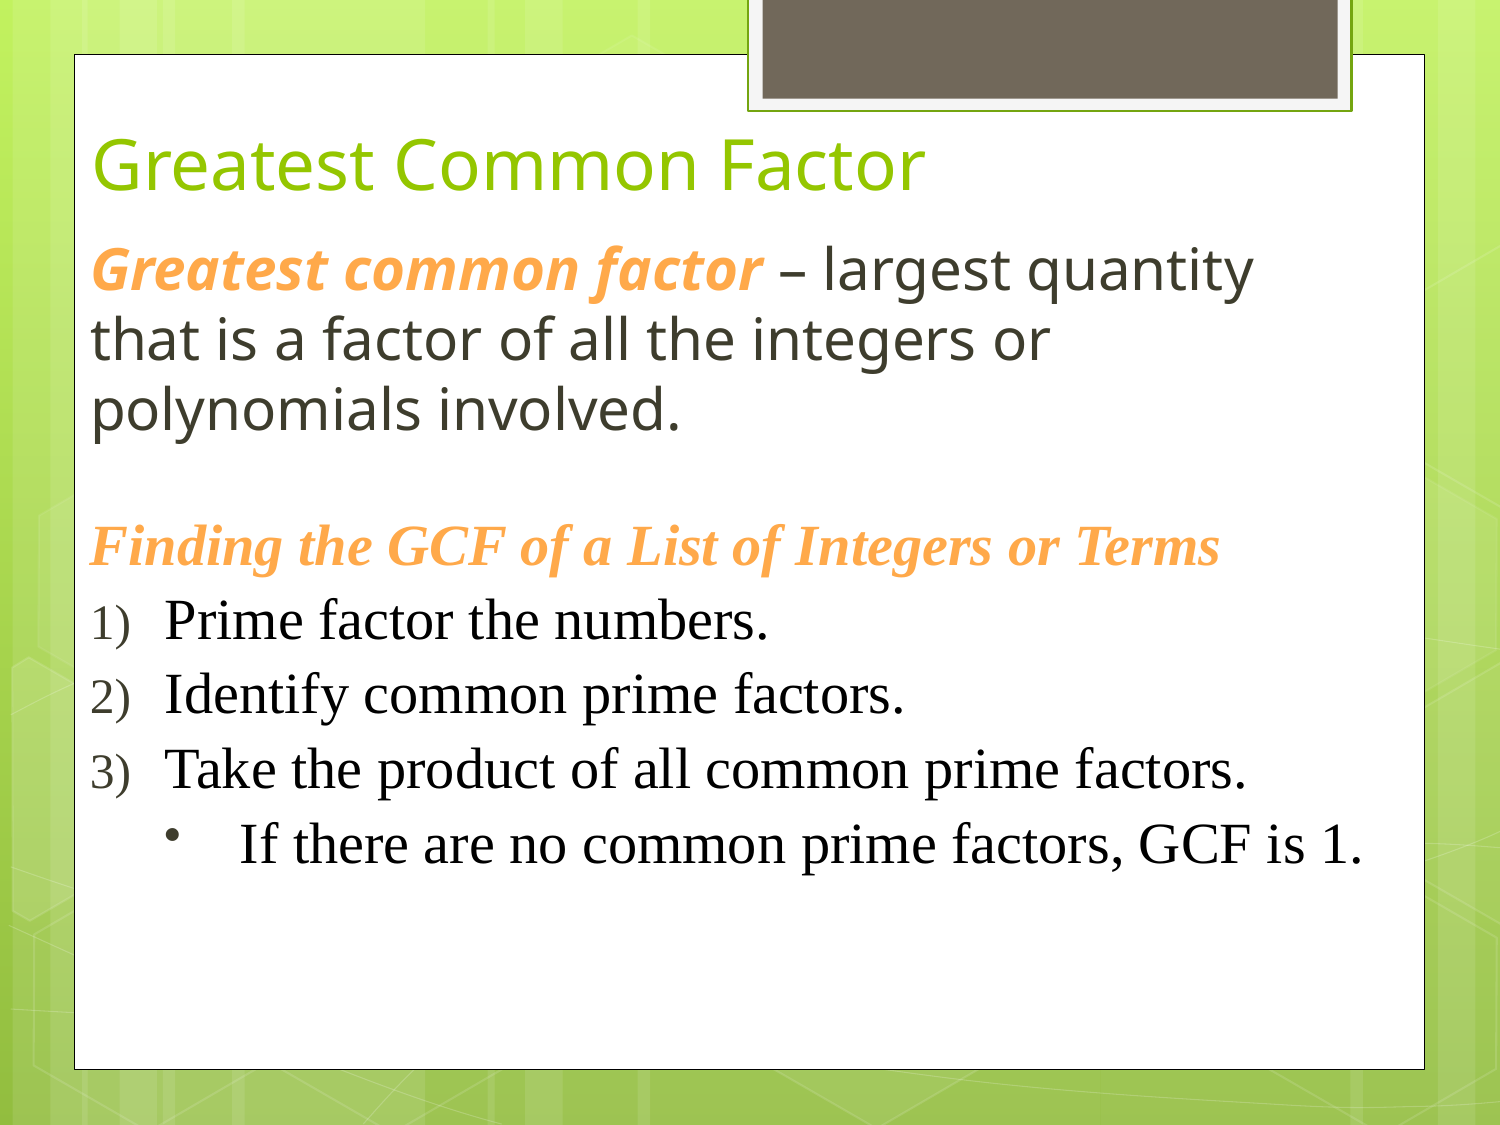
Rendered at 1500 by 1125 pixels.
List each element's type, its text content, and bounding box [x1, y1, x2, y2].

text_box Finding the GCF of a List of Integers or Terms Prime factor the numbers. Identify common prime factors. Take the product of all common prime factors. If there are no common prime factors, GCF is 1. [75, 500, 1388, 884]
title Greatest Common Factor [76, 112, 1427, 213]
list Greatest common factor – largest quantity that is a factor of all the integers or polynomials involved. [75, 224, 1350, 500]
